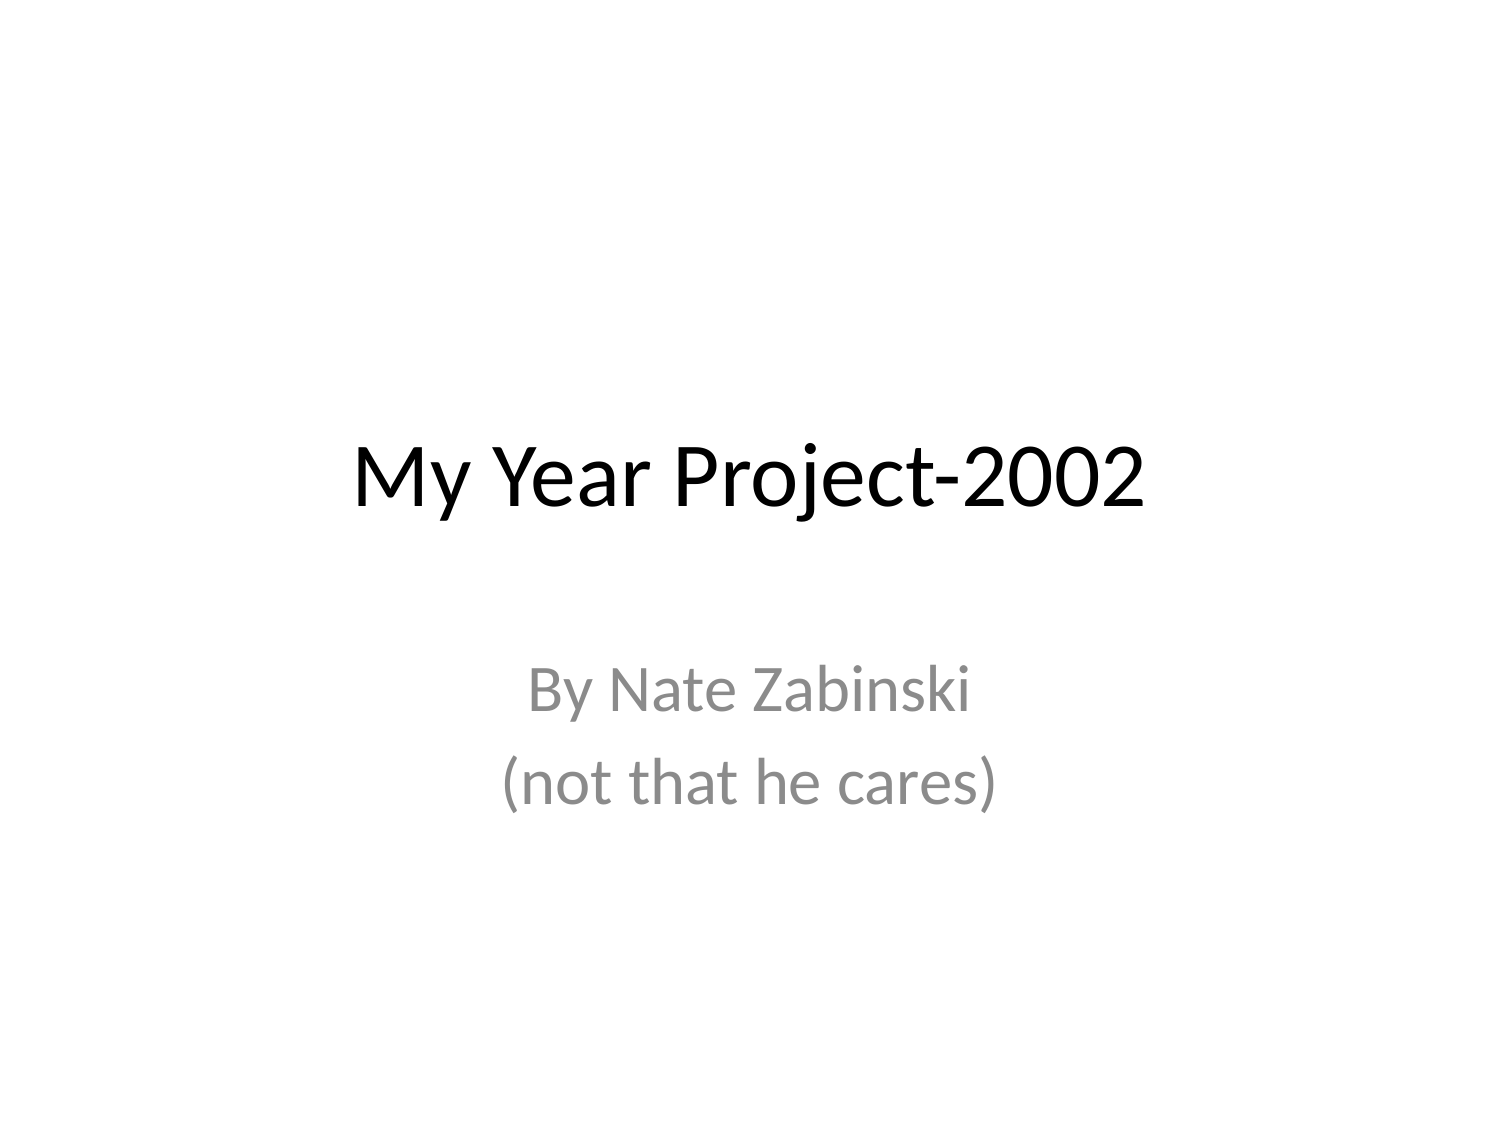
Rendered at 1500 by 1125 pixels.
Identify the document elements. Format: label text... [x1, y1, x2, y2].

subtitle By Nate Zabinski (not that he cares) [225, 637, 1275, 925]
title My Year Project-2002 [112, 349, 1388, 591]
